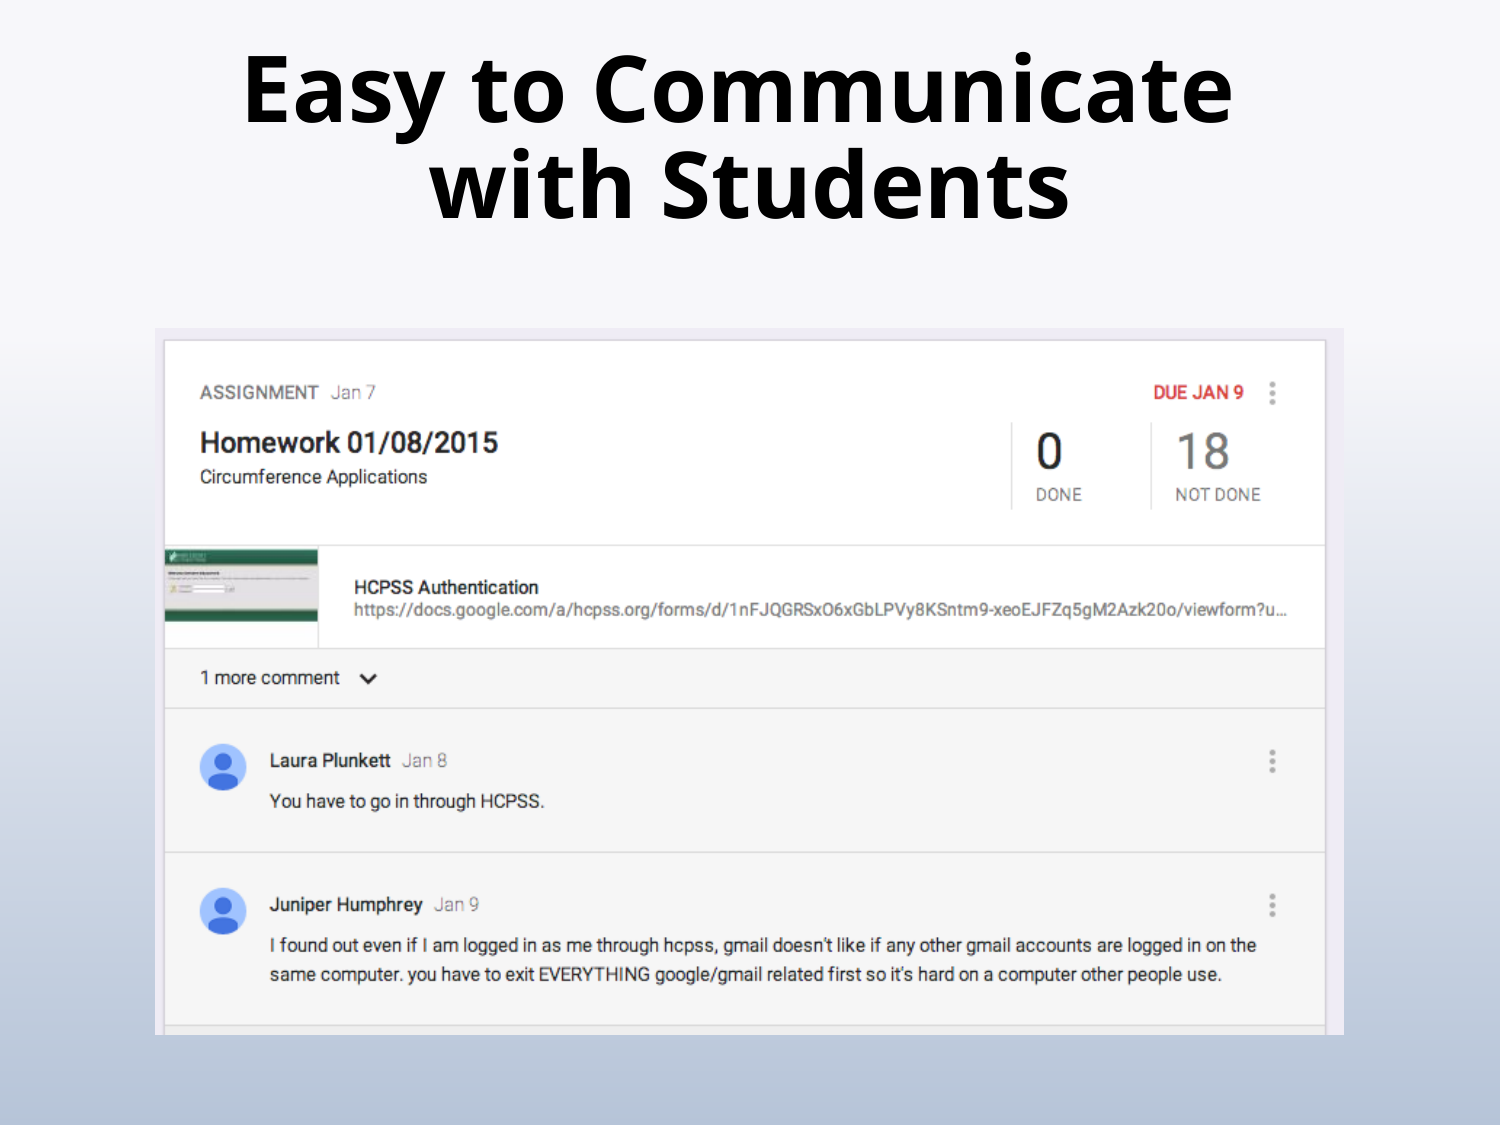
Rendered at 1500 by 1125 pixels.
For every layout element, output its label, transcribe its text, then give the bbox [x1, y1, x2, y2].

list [148, 327, 1352, 1037]
title Easy to Communicate with Students [0, 37, 1500, 245]
